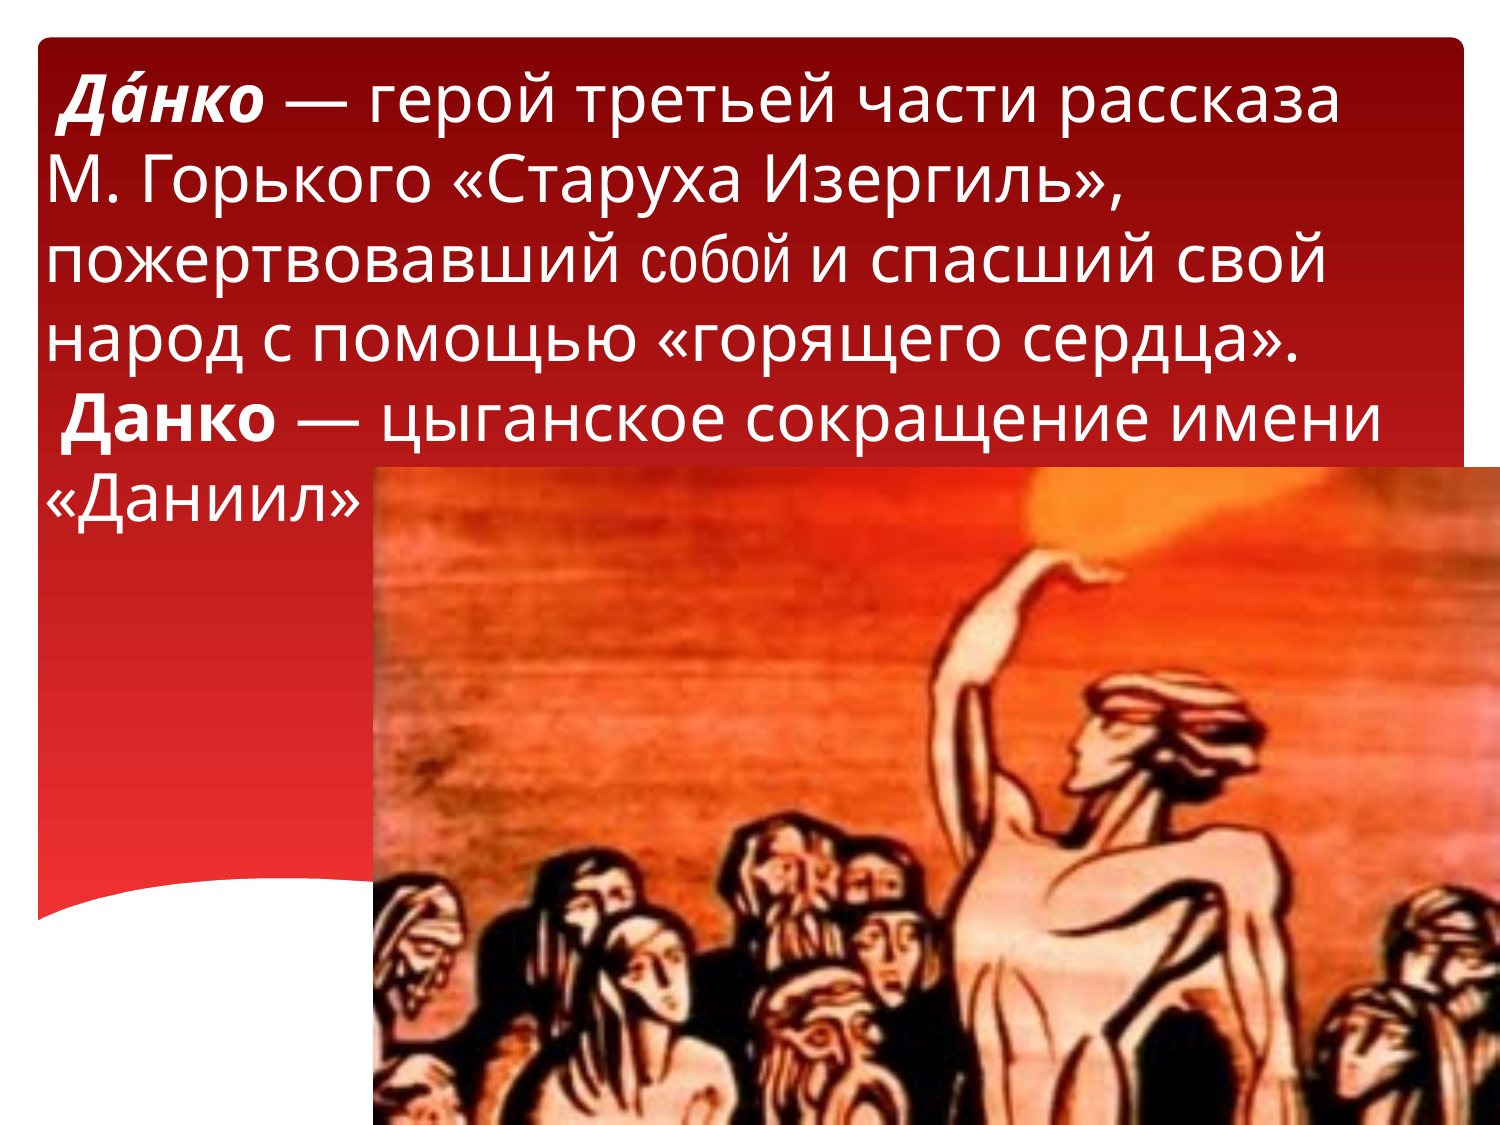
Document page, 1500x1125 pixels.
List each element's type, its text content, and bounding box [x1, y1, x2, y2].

title Да́нко — герой третьей части рассказа М. Горького «Старуха Изергиль», пожертвовавший собой и спасший свой народ с помощью «горящего сердца». Данко — цыганское сокращение имени «Даниил» [29, 113, 1447, 543]
picture [373, 467, 1500, 1125]
